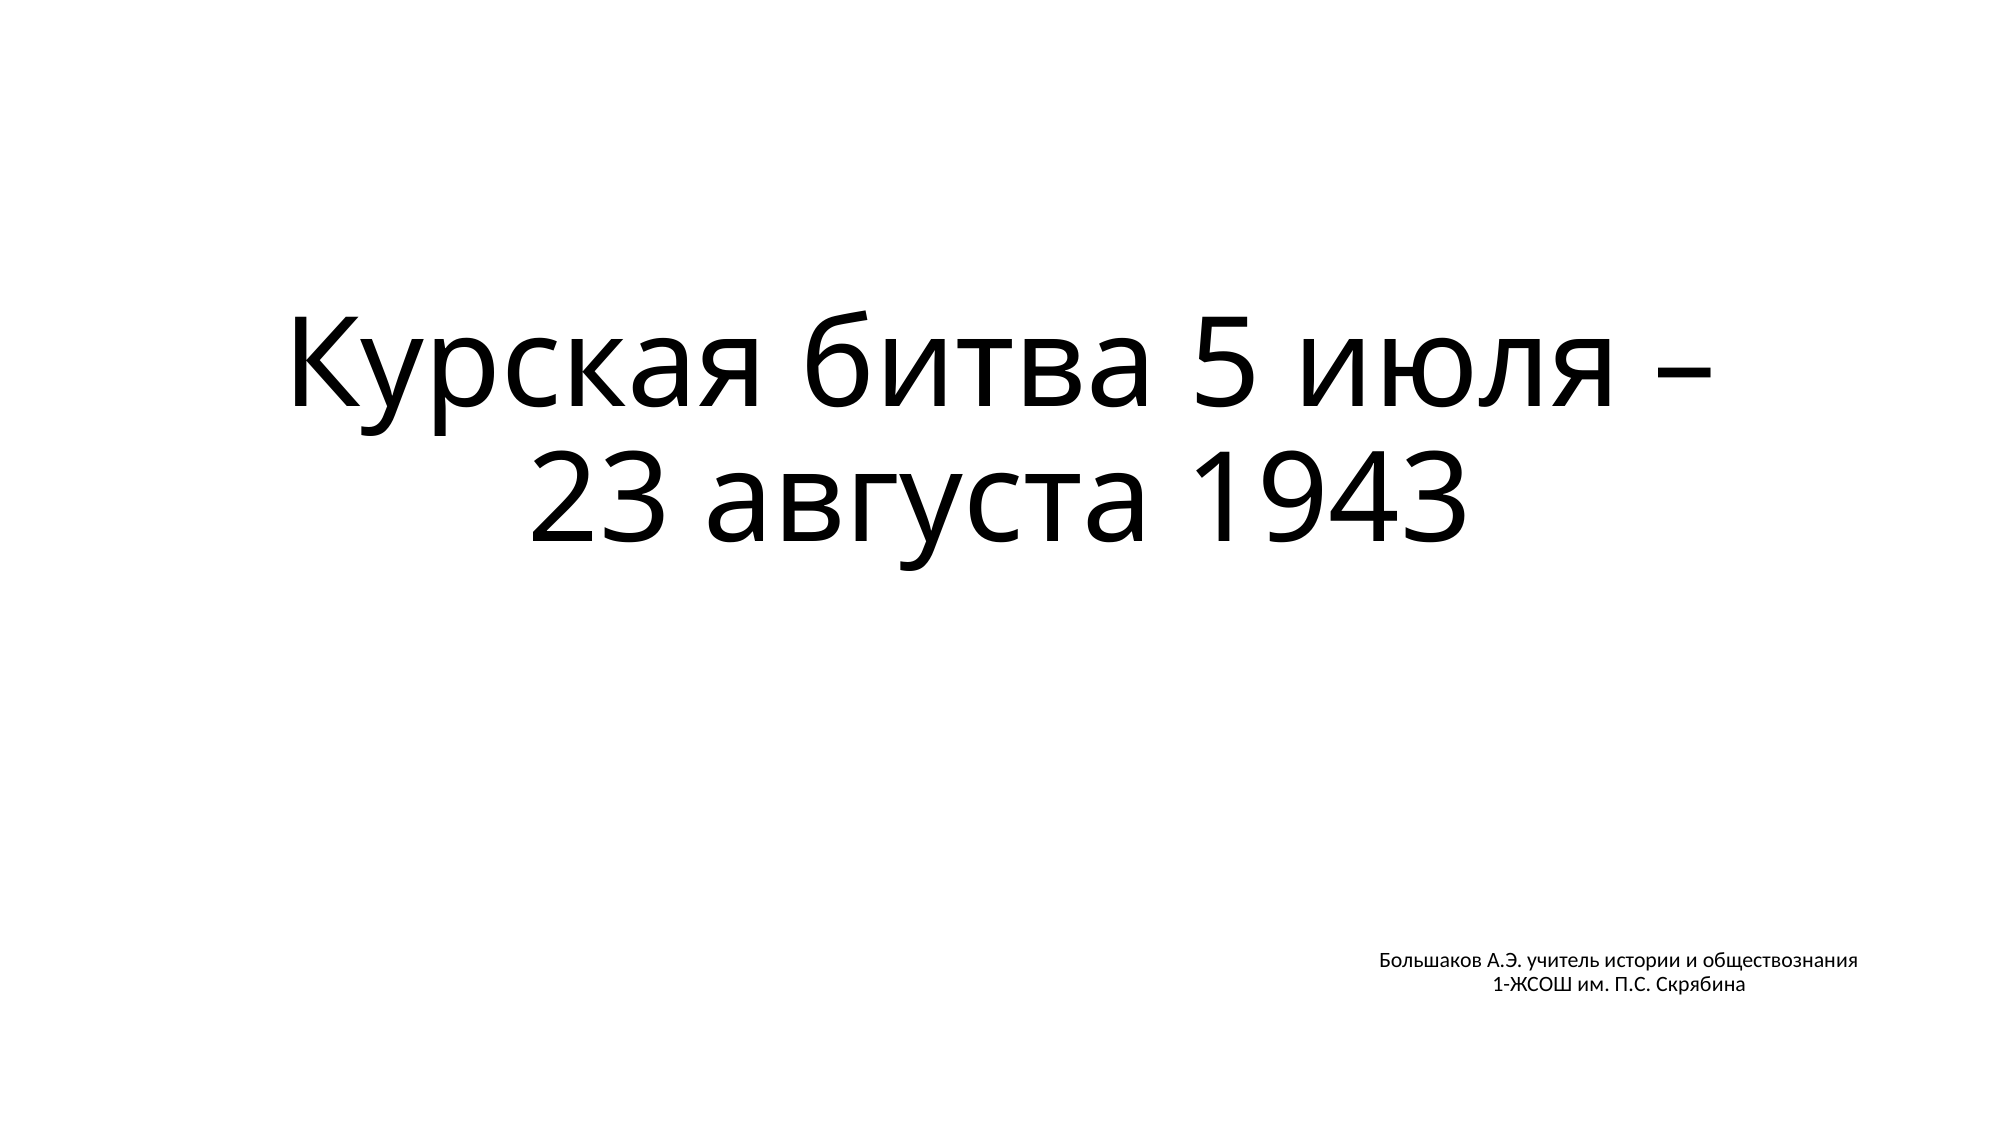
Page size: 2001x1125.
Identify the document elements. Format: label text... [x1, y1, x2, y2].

subtitle Большаков А.Э. учитель истории и обществознания 1-ЖСОШ им. П.С. Скрябина [1281, 940, 1958, 1032]
title Курская битва 5 июля – 23 августа 1943 [249, 184, 1750, 576]
